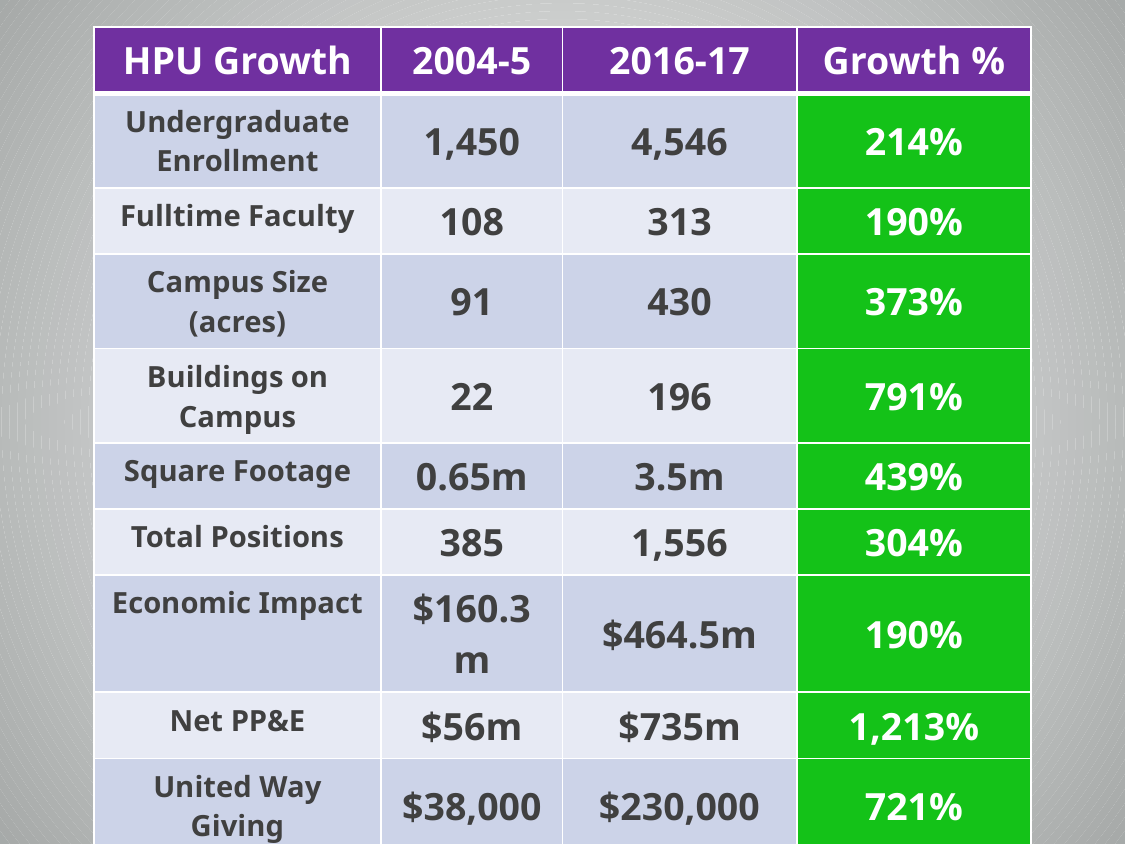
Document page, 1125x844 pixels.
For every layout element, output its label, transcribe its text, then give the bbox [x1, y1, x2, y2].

table_cell 304% [798, 510, 1030, 574]
table_cell 373% [798, 255, 1030, 348]
table_cell 721% [798, 759, 1030, 844]
table_cell Net PP&E [95, 693, 380, 758]
table_cell 439% [798, 444, 1030, 508]
table_cell $735m [563, 693, 796, 758]
table_cell $160.3m [382, 576, 562, 691]
table_cell 22 [382, 349, 562, 442]
table_header Growth % [798, 28, 1030, 91]
table_cell 1,450 [382, 96, 562, 187]
table_header HPU Growth [95, 28, 380, 91]
table_cell $56m [382, 693, 562, 758]
table_cell Campus Size (acres) [95, 255, 380, 348]
table_cell United Way Giving [95, 759, 380, 844]
table_cell 0.65m [382, 444, 562, 508]
table_cell 430 [563, 255, 796, 348]
table_cell $38,000 [382, 759, 562, 844]
table_cell 108 [382, 189, 562, 253]
table_cell $464.5m [563, 576, 796, 691]
table_cell Buildings on Campus [95, 349, 380, 442]
table_cell 190% [798, 576, 1030, 691]
table_cell 1,556 [563, 510, 796, 574]
table_cell 214% [798, 96, 1030, 187]
table_cell 313 [563, 189, 796, 253]
table_cell 791% [798, 349, 1030, 442]
table_cell 91 [382, 255, 562, 348]
table_cell 1,213% [798, 693, 1030, 758]
table_cell 190% [798, 189, 1030, 253]
table_cell 385 [382, 510, 562, 574]
table_cell Square Footage [95, 444, 380, 508]
table_cell 4,546 [563, 96, 796, 187]
table_cell Economic Impact [95, 576, 380, 691]
table_header 2016-17 [563, 28, 796, 91]
table_cell 196 [563, 349, 796, 442]
table_header 2004-5 [382, 28, 562, 91]
table_cell $230,000 [563, 759, 796, 844]
table_cell 3.5m [563, 444, 796, 508]
table_cell Undergraduate Enrollment [95, 96, 380, 187]
table_cell Total Positions [95, 510, 380, 574]
table_cell Fulltime Faculty [95, 189, 380, 253]
